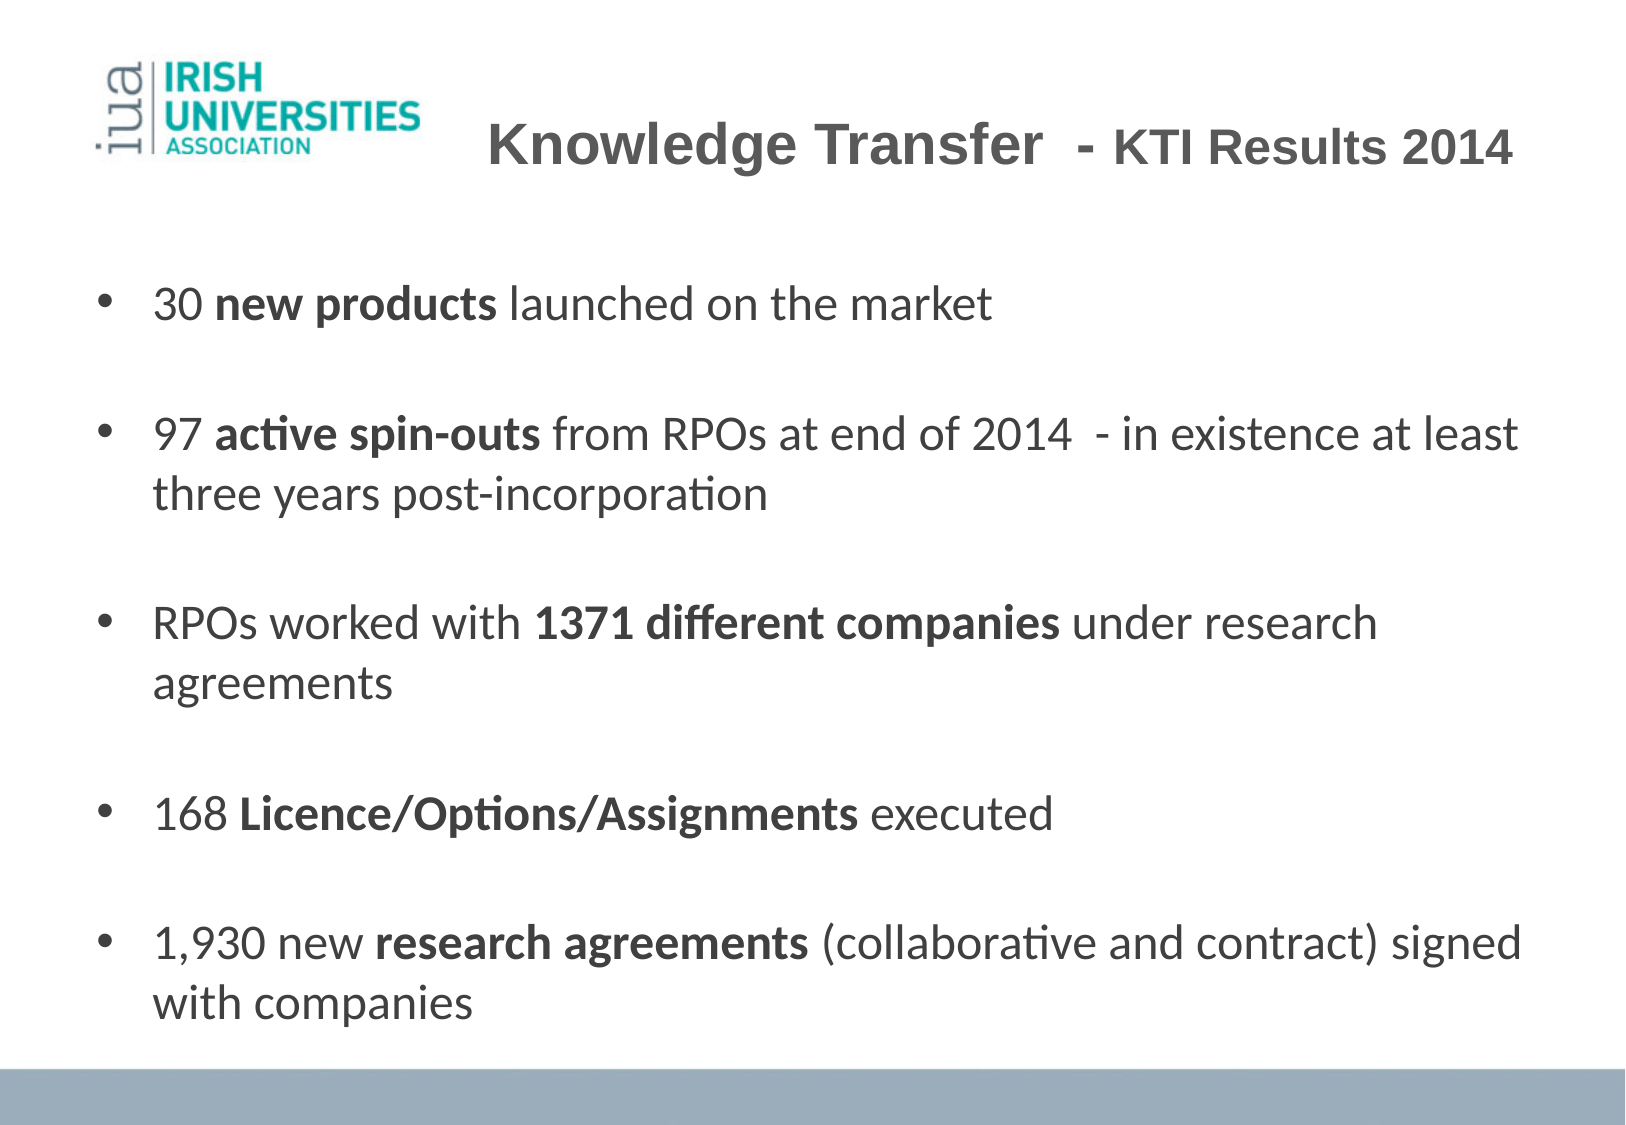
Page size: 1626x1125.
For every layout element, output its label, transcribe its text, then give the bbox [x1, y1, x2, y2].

picture [0, 0, 1626, 1125]
text_box Knowledge Transfer - KTI Results 2014 [472, 98, 1565, 181]
text_box 30 new products launched on the market 97 active spin-outs from RPOs at end of 2014 - in existence at least three years post-incorporation RPOs worked with 1371 different companies under research agreements 168 Licence/Options/Assignments executed 1,930 new research agreements (collaborative and contract) signed with companies [81, 262, 1544, 1045]
